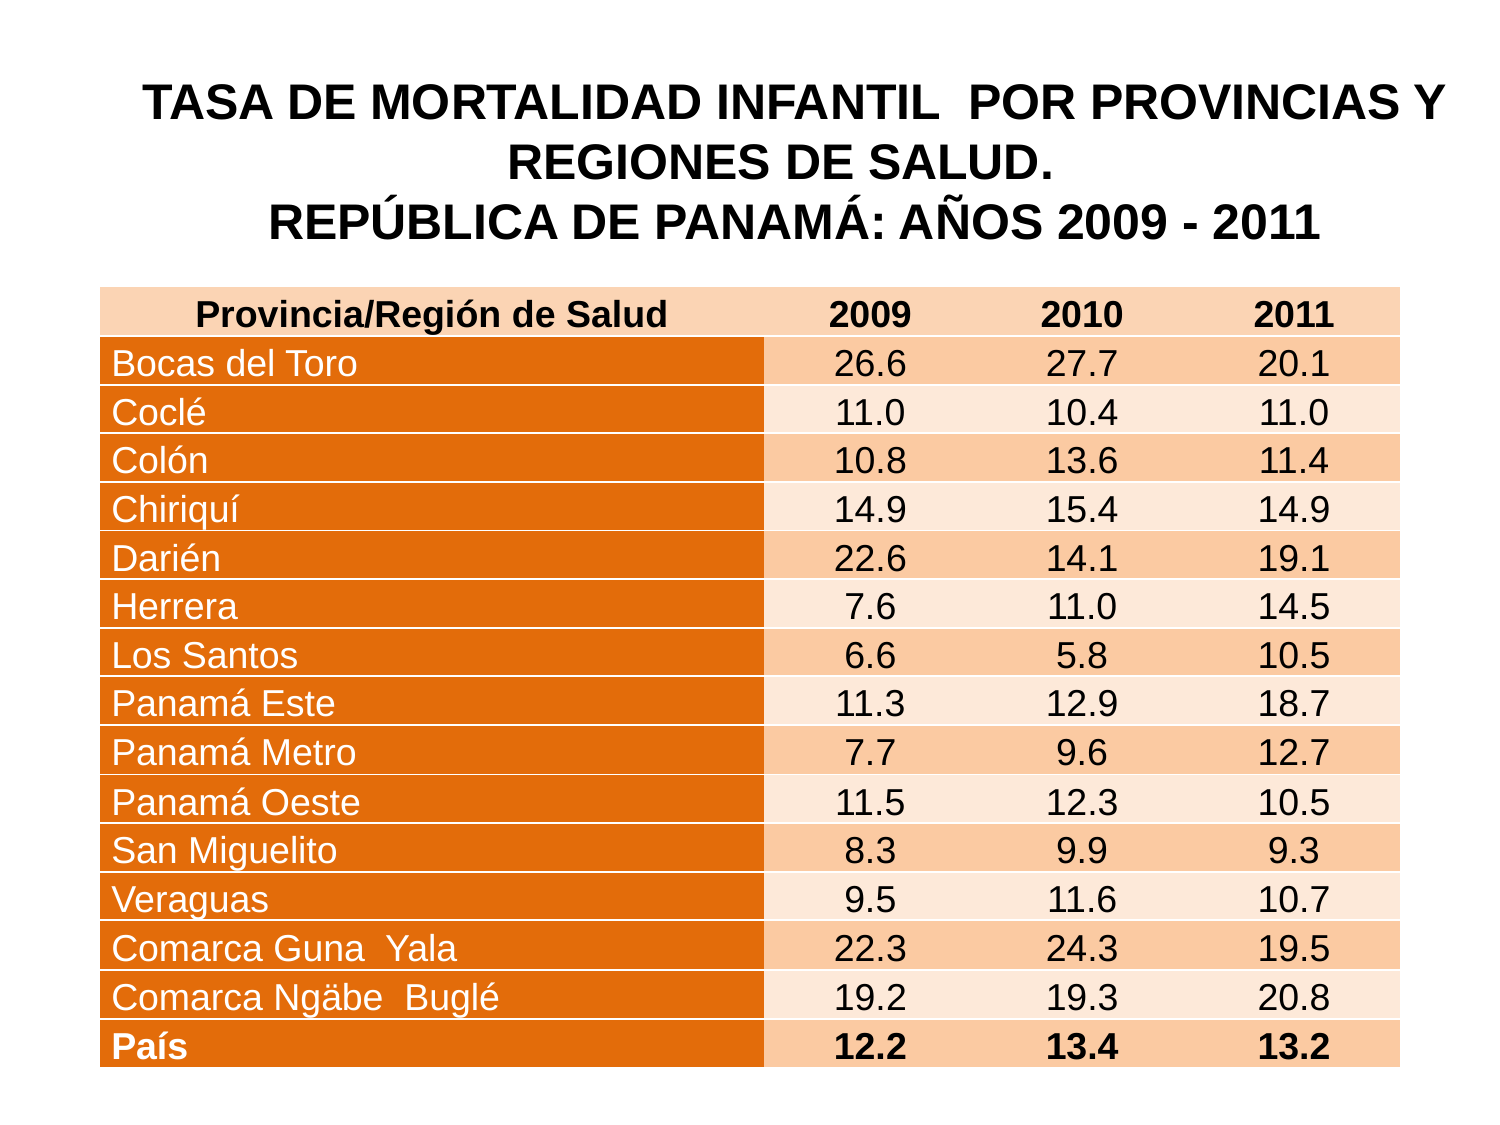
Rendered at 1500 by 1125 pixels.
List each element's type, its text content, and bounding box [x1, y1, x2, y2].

table_cell 11.0 [976, 580, 1188, 627]
table_header 2010 [976, 287, 1188, 335]
table_cell 7.7 [764, 726, 976, 774]
table_cell Panamá Metro [100, 726, 764, 774]
table_cell Comarca Guna Yala [100, 921, 764, 969]
table_header 2011 [1188, 287, 1400, 335]
table_cell 22.6 [764, 531, 976, 578]
table_cell Bocas del Toro [100, 337, 764, 384]
table_cell 14.5 [1188, 580, 1400, 627]
table_cell 12.7 [1188, 726, 1400, 774]
table_cell 20.8 [1188, 971, 1400, 1018]
table_header 2009 [764, 287, 976, 335]
table_cell 19.3 [976, 971, 1188, 1018]
table_cell 9.5 [764, 873, 976, 919]
table_cell Veraguas [100, 873, 764, 919]
table_cell 10.7 [1188, 873, 1400, 919]
table_cell 10.4 [976, 386, 1188, 432]
table_cell Colón [100, 434, 764, 481]
table_cell 27.7 [976, 337, 1188, 384]
table_cell Herrera [100, 580, 764, 627]
table_cell Los Santos [100, 629, 764, 675]
table_cell 14.1 [976, 531, 1188, 578]
table_cell Darién [100, 531, 764, 578]
table_cell 8.3 [764, 824, 976, 871]
table_cell 22.3 [764, 921, 976, 969]
table_cell 26.6 [764, 337, 976, 384]
table_cell 13.4 [976, 1020, 1188, 1067]
table_cell 11.5 [764, 775, 976, 822]
table_cell 18.7 [1188, 677, 1400, 724]
table_cell 24.3 [976, 921, 1188, 969]
table_cell 14.9 [764, 483, 976, 530]
table_cell Panamá Oeste [100, 775, 764, 822]
table_cell 10.5 [1188, 629, 1400, 675]
table_cell 11.0 [764, 386, 976, 432]
text_box TASA DE MORTALIDAD INFANTIL POR PROVINCIAS Y REGIONES DE SALUD. REPÚBLICA DE PANAMÁ: AÑOS 2009 - 2011 [124, 62, 1465, 258]
table_cell 11.0 [1188, 386, 1400, 432]
table_cell 9.3 [1188, 824, 1400, 871]
table_cell 15.4 [976, 483, 1188, 530]
table_cell Comarca Ngäbe Buglé [100, 971, 764, 1018]
table_cell 13.6 [976, 434, 1188, 481]
table_cell Chiriquí [100, 483, 764, 530]
table_cell 12.2 [764, 1020, 976, 1067]
table_cell 20.1 [1188, 337, 1400, 384]
table_cell 5.8 [976, 629, 1188, 675]
table_cell 9.6 [976, 726, 1188, 774]
table_cell 10.5 [1188, 775, 1400, 822]
table_cell 11.6 [976, 873, 1188, 919]
table_cell 11.4 [1188, 434, 1400, 481]
table_cell Coclé [100, 386, 764, 432]
table_cell 19.5 [1188, 921, 1400, 969]
table_cell Panamá Este [100, 677, 764, 724]
table_cell País [100, 1020, 764, 1067]
table_cell 19.1 [1188, 531, 1400, 578]
table_cell 12.9 [976, 677, 1188, 724]
table_cell San Miguelito [100, 824, 764, 871]
table_header Provincia/Región de Salud [100, 287, 764, 335]
table_cell 19.2 [764, 971, 976, 1018]
table_cell 9.9 [976, 824, 1188, 871]
table_cell 11.3 [764, 677, 976, 724]
table_cell 6.6 [764, 629, 976, 675]
table_cell 12.3 [976, 775, 1188, 822]
table_cell 10.8 [764, 434, 976, 481]
table_cell 7.6 [764, 580, 976, 627]
table_cell 13.2 [1188, 1020, 1400, 1067]
table_cell 14.9 [1188, 483, 1400, 530]
